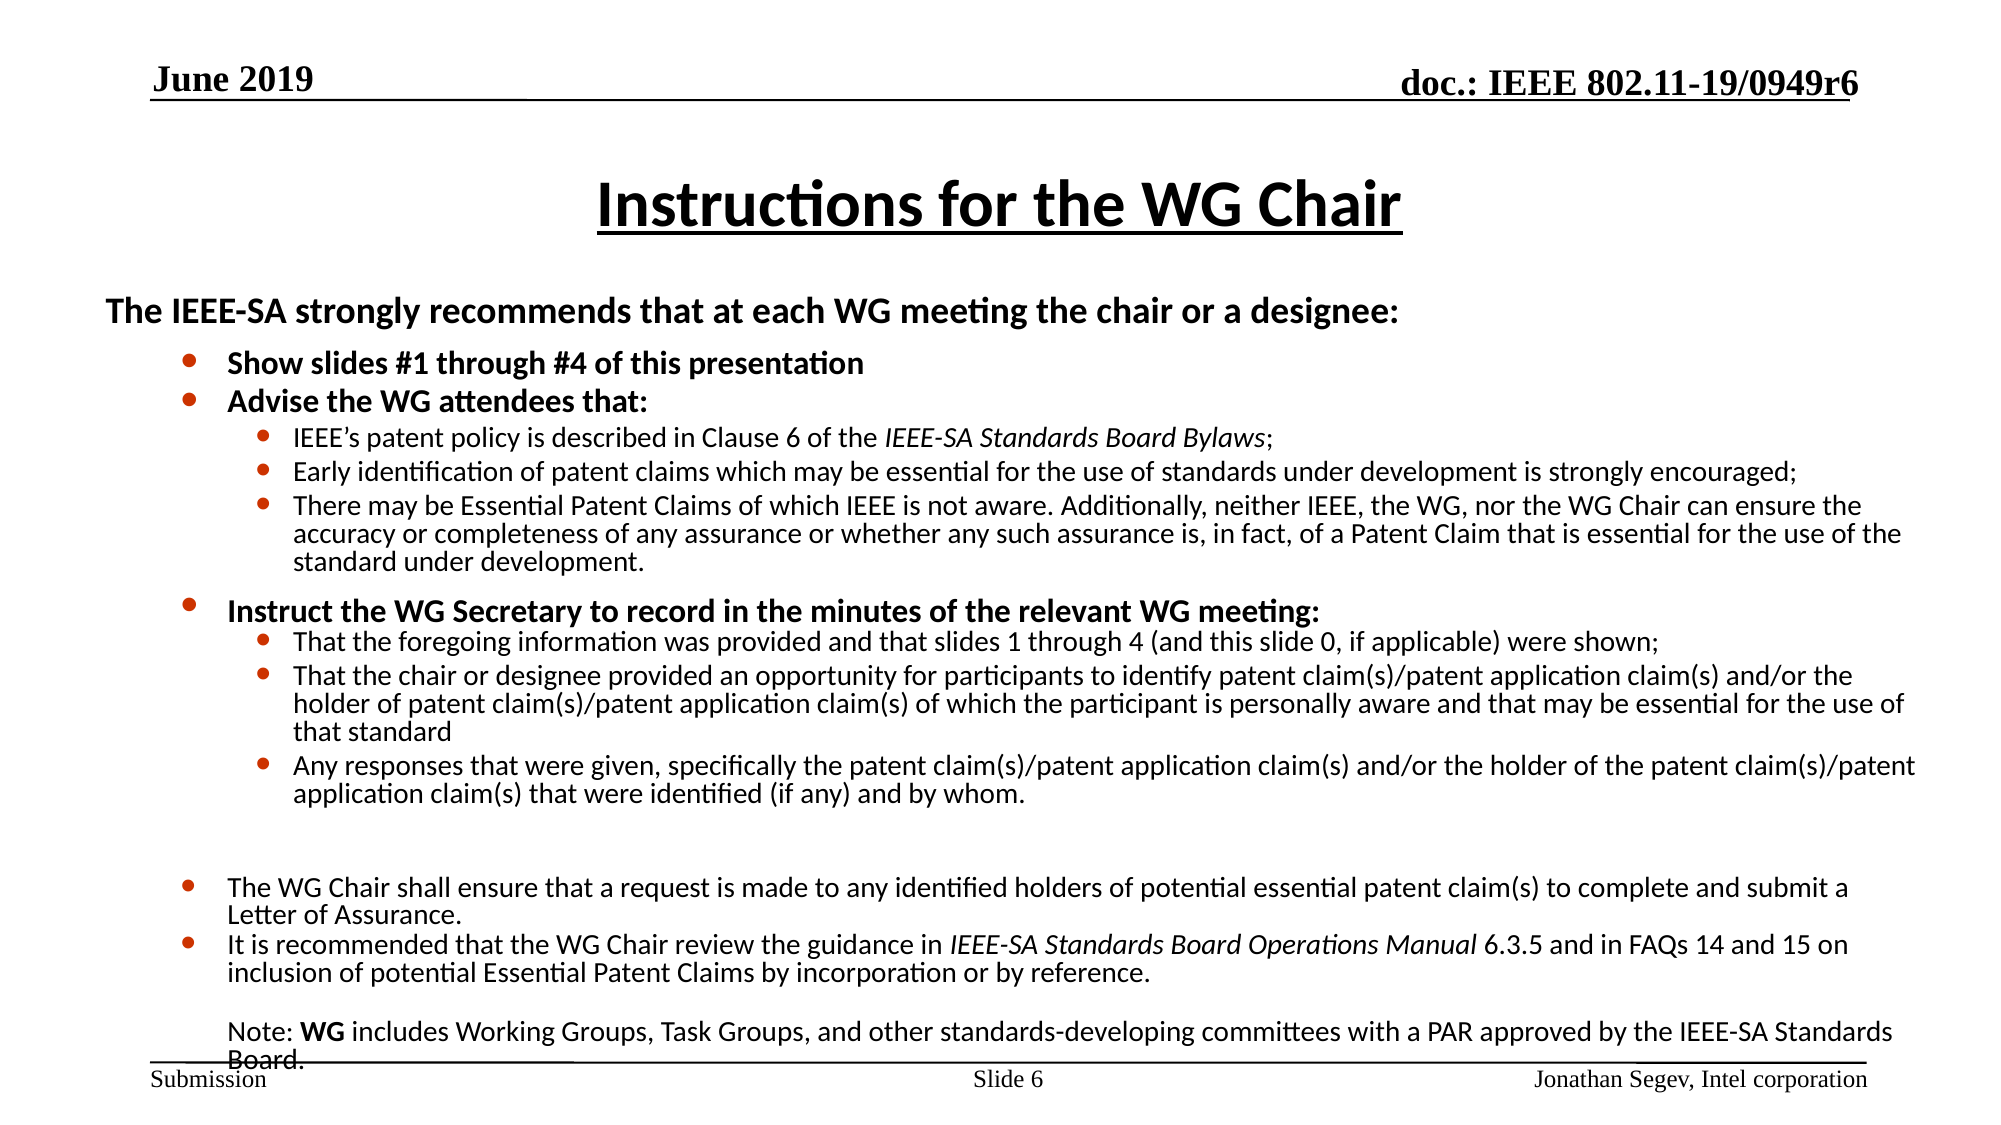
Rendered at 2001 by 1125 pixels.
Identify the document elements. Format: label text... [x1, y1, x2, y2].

title Instructions for the WG Chair [149, 112, 1850, 286]
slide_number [152, 54, 563, 100]
footer Jonathan Segev, Intel corporation [1171, 1061, 1869, 1093]
slide_number Slide 6 [950, 1061, 1067, 1123]
list The IEEE-SA strongly recommends that at each WG meeting the chair or a designee: Show slides #1 through #4 of this presentation Advise the WG attendees that: IEEE’s patent policy is described in Clause 6 of the IEEE-SA Standards Board Bylaws; Early identification of patent claims which may be essential for the use of standards under development is strongly encouraged; There may be Essential Patent Claims of which IEEE is not aware. Additionally, neither IEEE, the WG, nor the WG Chair can ensure the accuracy or completeness of any assurance or whether any such assurance is, in fact, of a Patent Claim that is essential for the use of the standard under development. Instruct the WG Secretary to record in the minutes of the relevant WG meeting: That the foregoing information was provided and that slides 1 through 4 (and this slide 0, if applicable) were shown; That the chair or designee provided an opportunity for participants to identify patent claim(s)/patent application claim(s) and/or the holder of patent claim(s)/patent application claim(s) of which the participant is personally aware and that may be essential for the use of that standard Any responses that were given, specifically the patent claim(s)/patent application claim(s) and/or the holder of the patent claim(s)/patent application claim(s) that were identified (if any) and by whom. The WG Chair shall ensure that a request is made to any identified holders of potential essential patent claim(s) to complete and submit a Letter of Assurance. It is recommended that the WG Chair review the guidance in IEEE-SA Standards Board Operations Manual 6.3.5 and in FAQs 14 and 15 on inclusion of potential Essential Patent Claims by incorporation or by reference. Note: WG includes Working Groups, Task Groups, and other standards-developing committees with a PAR approved by the IEEE-SA Standards Board. [90, 286, 1934, 1000]
